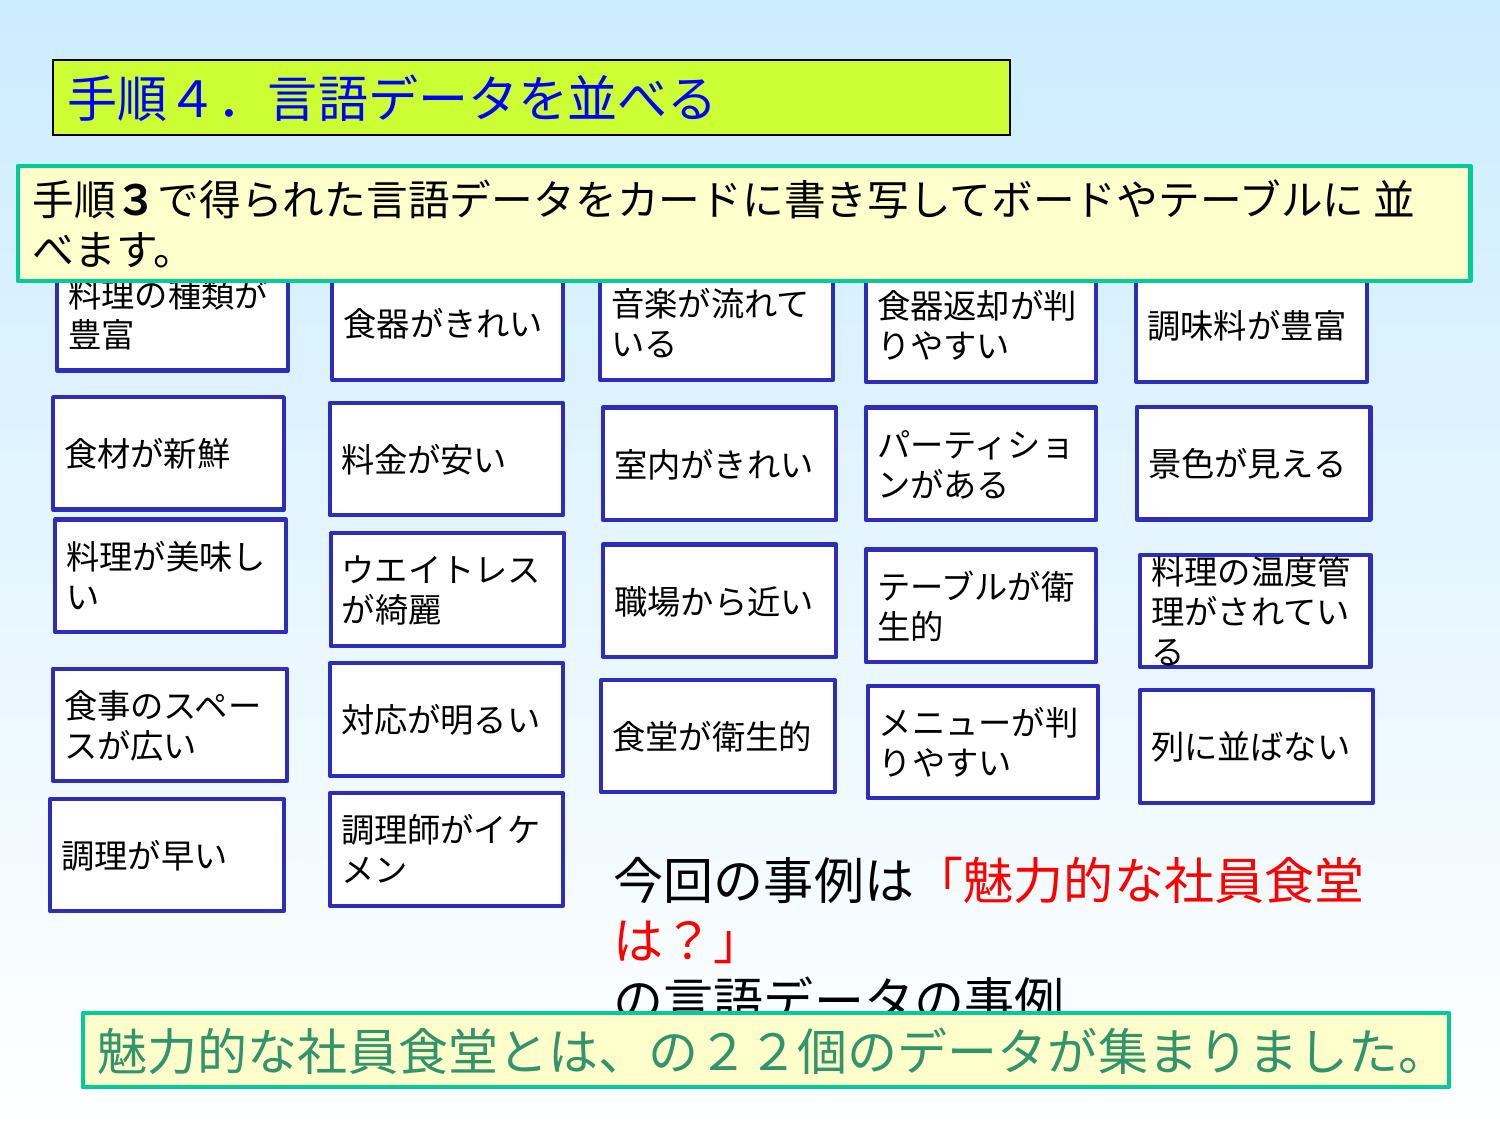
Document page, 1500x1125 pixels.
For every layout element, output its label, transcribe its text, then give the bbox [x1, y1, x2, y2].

text_box 料理の種類が豊富 [55, 283, 290, 373]
text_box 景色が見える [1135, 405, 1373, 522]
text_box 対応が明るい [328, 661, 565, 778]
text_box 食材が新鮮 [51, 395, 286, 512]
text_box テーブルが衛生的 [864, 547, 1098, 664]
text_box 列に並ばない [1138, 688, 1375, 805]
text_box パーティションがある [864, 405, 1098, 522]
text_box 今回の事例は「魅力的な社員食堂は？」 の言語データの事例 [599, 841, 1471, 1037]
text_box ウエイトレスが綺麗 [329, 531, 566, 648]
text_box 手順４．言語データを並べる [53, 60, 1010, 136]
text_box 食器返却が判りやすい [864, 283, 1098, 384]
text_box 音楽が流れている [598, 283, 835, 382]
text_box 魅力的な社員食堂とは、の２２個のデータが集まりました。 [81, 1011, 1451, 1089]
text_box 食堂が衛生的 [599, 678, 837, 794]
text_box 食事のスペースが広い [51, 667, 289, 783]
text_box 調理師がイケメン [328, 791, 565, 908]
text_box 室内がきれい [601, 405, 838, 522]
text_box 職場から近い [601, 542, 838, 659]
text_box 料理が美味しい [53, 517, 288, 634]
text_box 手順３で得られた言語データをカードに書き写してボードやテーブルに 並べます。 [16, 164, 1473, 283]
text_box 調理が早い [48, 797, 286, 913]
text_box メニューが判りやすい [866, 684, 1100, 800]
text_box 調味料が豊富 [1134, 283, 1369, 384]
text_box 料理の温度管理がされている [1138, 553, 1373, 669]
text_box 食器がきれい [330, 283, 565, 382]
text_box 料金が安い [328, 401, 565, 517]
